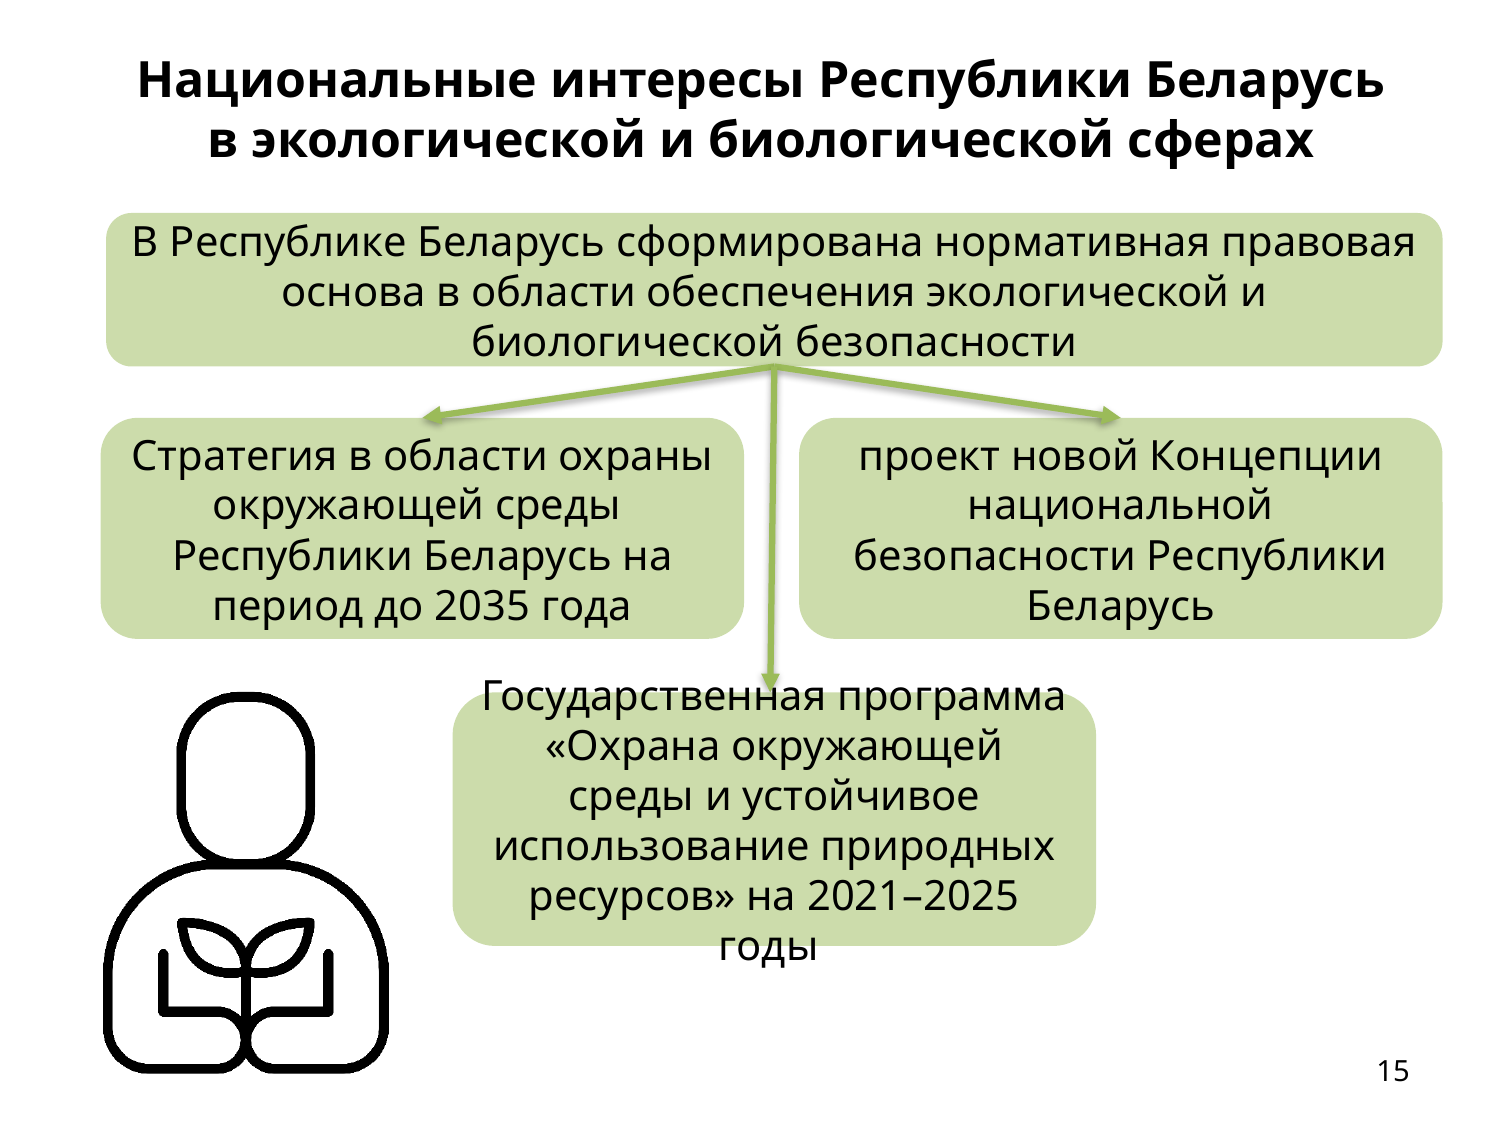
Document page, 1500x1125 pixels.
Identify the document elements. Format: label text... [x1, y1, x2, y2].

text_box проект новой Концепции национальной безопасности Республики Беларусь [799, 417, 1443, 639]
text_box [769, 366, 775, 693]
text_box Стратегия в области охраны окружающей среды Республики Беларусь на период до 2035 года [100, 417, 745, 639]
text_box В Республике Беларусь сформирована нормативная правовая основа в области обеспечения экологической и биологической безопасности [106, 212, 1443, 367]
text_box Государственная программа «Охрана окружающей среды и устойчивое использование природных ресурсов» на 2021–2025 годы [467, 692, 1097, 946]
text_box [776, 366, 1122, 419]
picture [29, 665, 463, 1100]
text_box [422, 366, 767, 419]
slide_number 15 [1074, 1042, 1425, 1103]
text_box Национальные интересы Республики Беларусь в экологической и биологической сферах [92, 21, 1443, 194]
